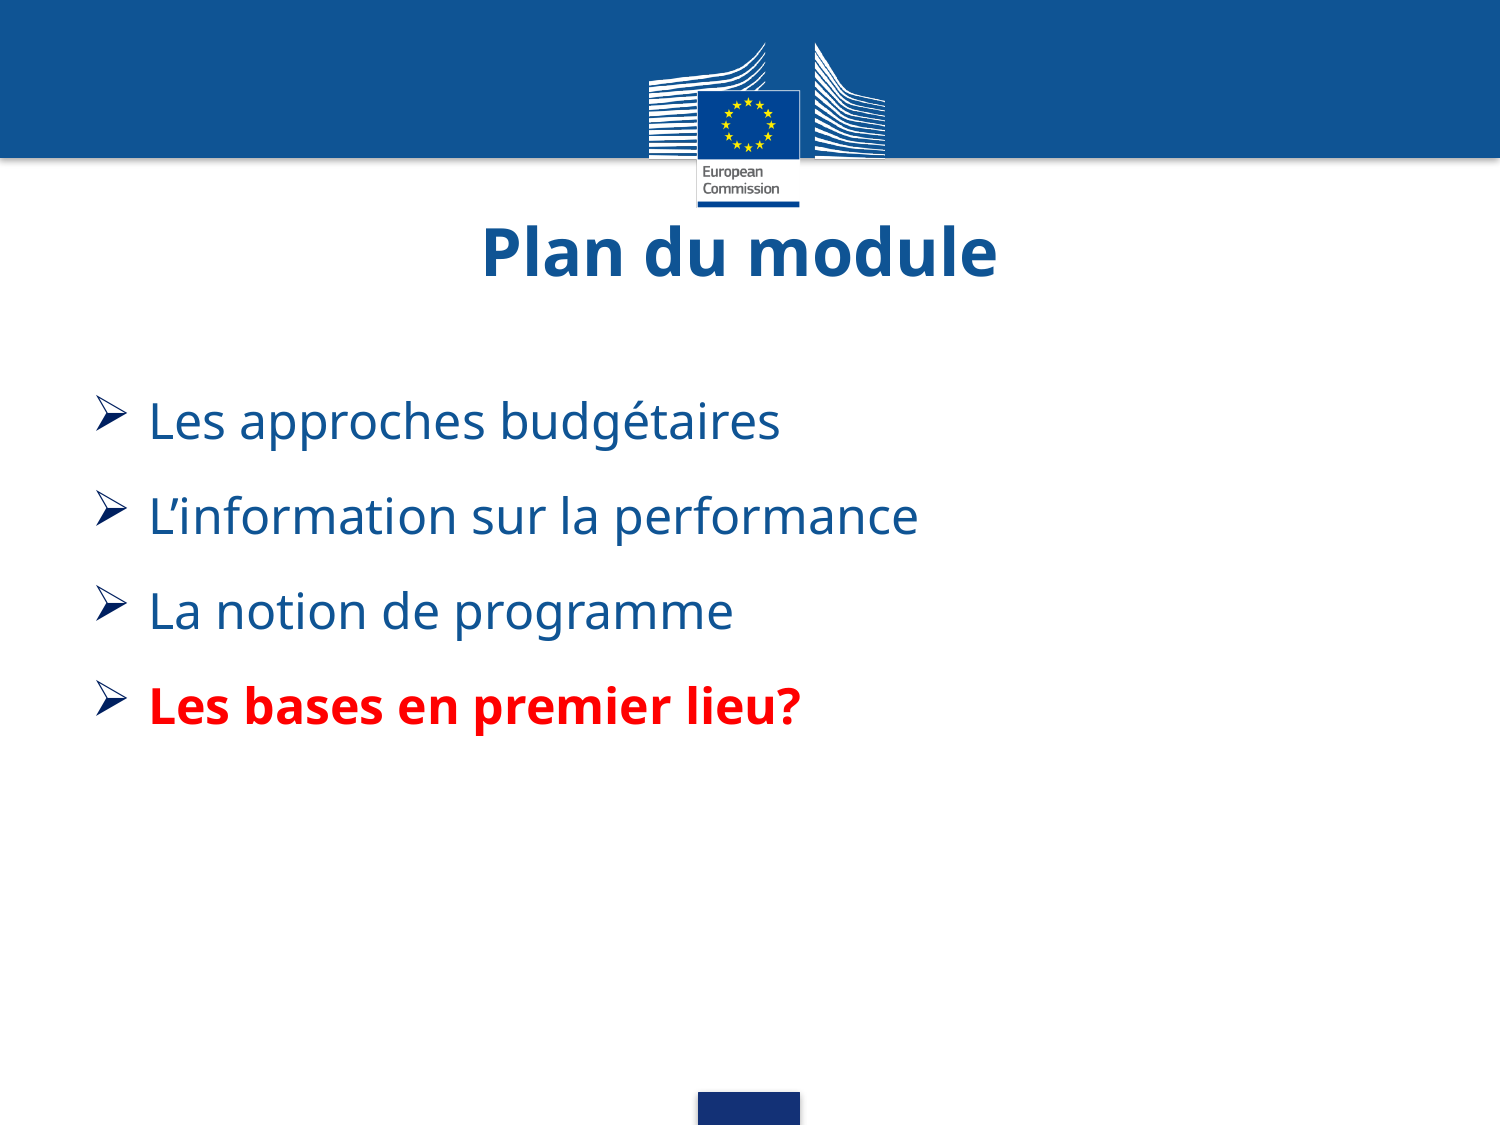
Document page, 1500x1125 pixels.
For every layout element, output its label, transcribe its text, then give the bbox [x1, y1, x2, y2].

title Plan du module [64, 172, 1416, 327]
list Les approches budgétaires L’information sur la performance La notion de programme Les bases en premier lieu? [76, 381, 1428, 962]
picture [649, 42, 885, 172]
